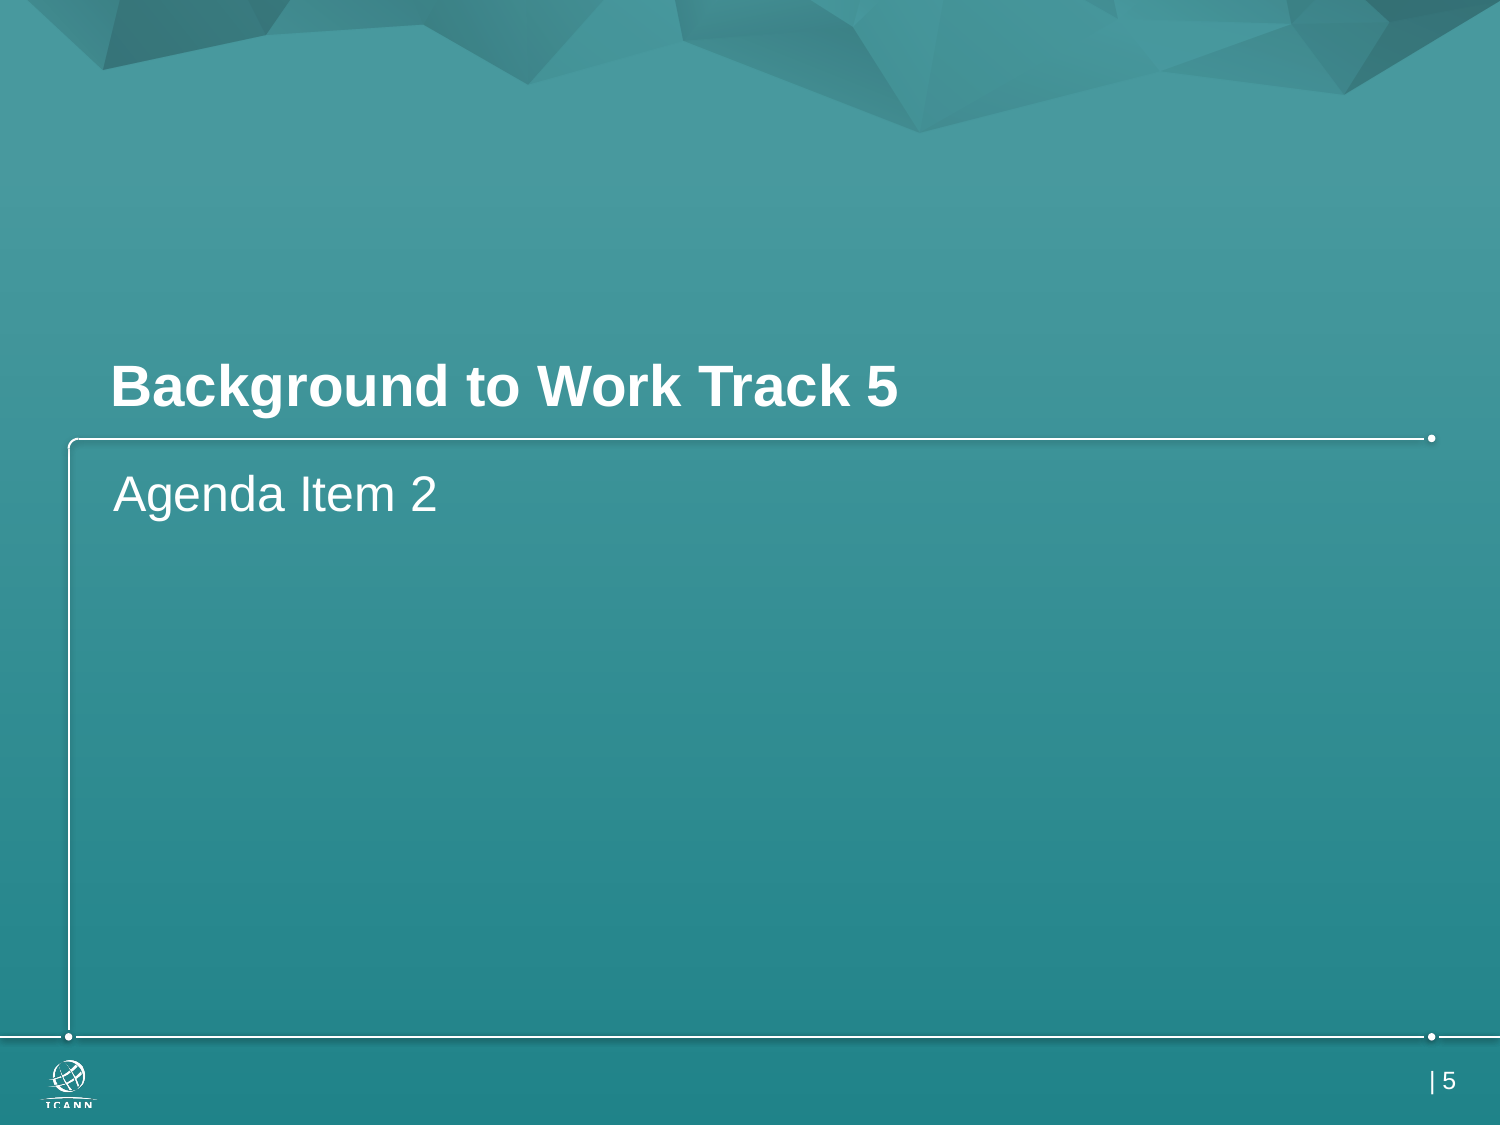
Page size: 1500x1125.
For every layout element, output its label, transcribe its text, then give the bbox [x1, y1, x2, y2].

picture [0, 0, 1500, 1125]
title Background to Work Track 5 [95, 130, 1398, 426]
list Agenda Item 2 [98, 453, 1396, 604]
